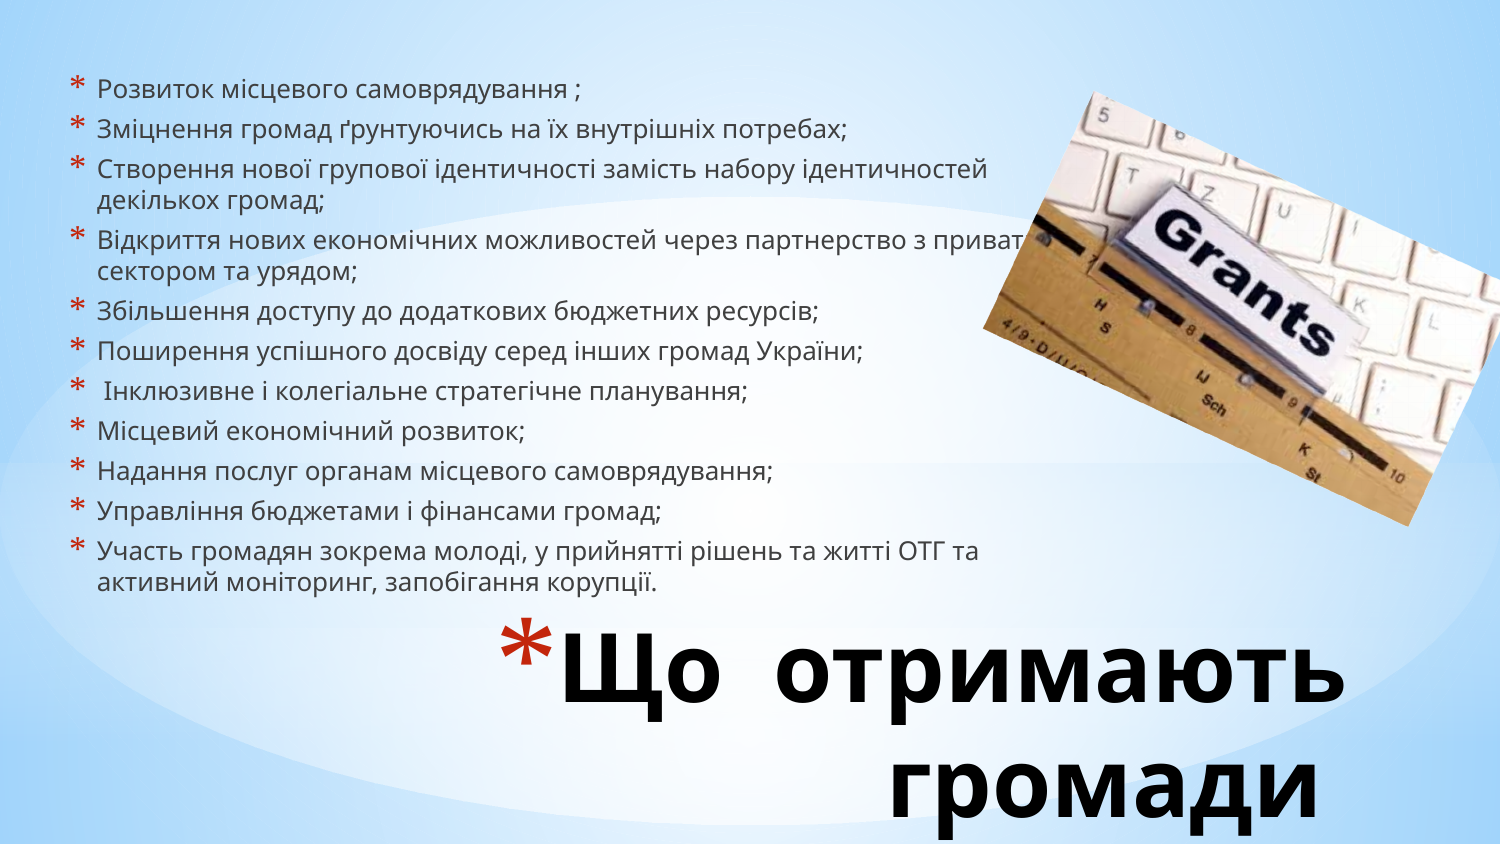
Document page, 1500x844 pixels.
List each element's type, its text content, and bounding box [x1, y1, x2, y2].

list Розвиток місцевого самоврядування ; Зміцнення громад ґрунтуючись на їх внутрішніх потребах; Створення нової групової ідентичності замість набору ідентичностей декількох громад; Відкриття нових економічних можливостей через партнерство з приватним сектором та урядом; Збільшення доступу до додаткових бюджетних ресурсів; Поширення успішного досвіду серед інших громад України; Інклюзивне і колегіальне стратегічне планування; Місцевий економічний розвиток; Надання послуг органам місцевого самоврядування; Управління бюджетами і фінансами громад; Участь громадян зокрема молоді, у прийнятті рішень та житті ОТГ та активний моніторинг, запобігання корупції. [47, 64, 1098, 611]
title Що отримають громади [419, 599, 1363, 679]
picture [984, 92, 1500, 526]
